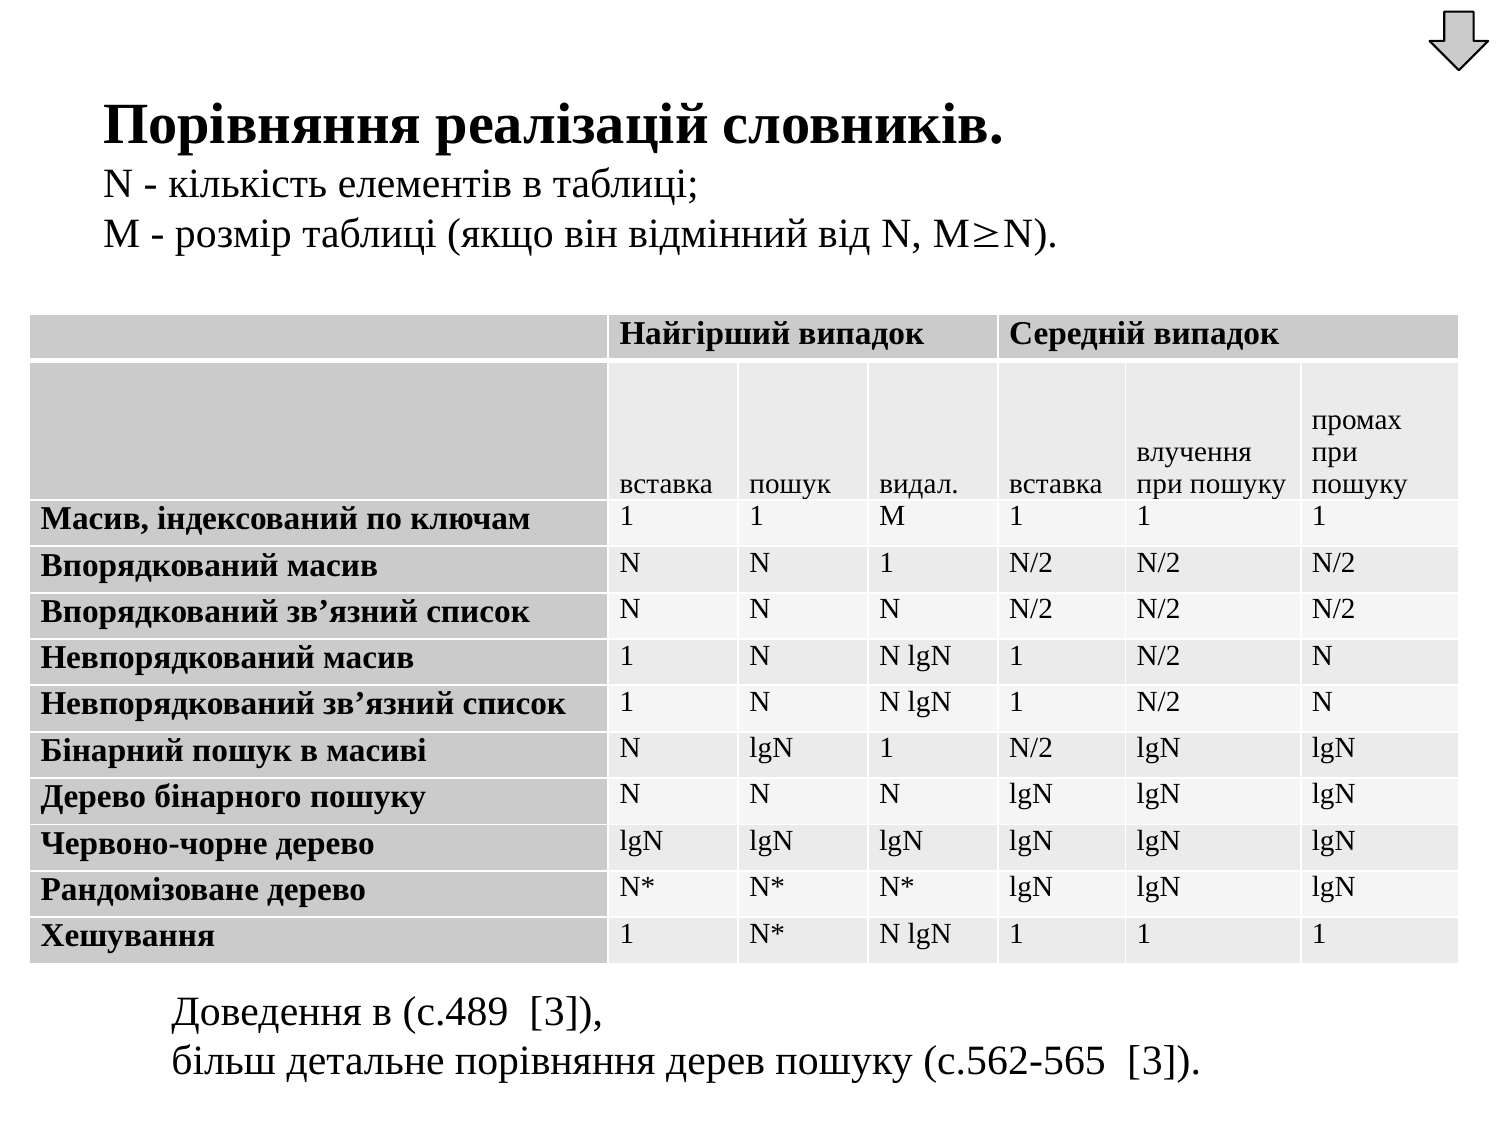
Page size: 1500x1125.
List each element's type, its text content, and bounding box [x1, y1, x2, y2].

table_cell N/2 [1126, 594, 1300, 638]
table_header [30, 315, 607, 358]
table_cell 1 [999, 640, 1125, 684]
table_cell Дерево бінарного пошуку [30, 779, 607, 824]
table_cell N [609, 733, 737, 777]
table_cell lgN [739, 733, 867, 777]
text_box Доведення в (с.489 [3]), більш детальне порівняння дерев пошуку (с.562-565 [3]). [156, 976, 1217, 1091]
table_cell N [739, 547, 867, 592]
table_cell Хешування [30, 918, 607, 963]
table_cell пошук [739, 363, 867, 499]
table_cell lgN [1302, 779, 1458, 824]
table_cell N [739, 779, 867, 824]
table_cell N/2 [999, 594, 1125, 638]
table_cell 1 [999, 686, 1125, 731]
table_cell влучення при пошуку [1126, 363, 1300, 499]
table_cell 1 [609, 501, 737, 545]
table_cell N* [609, 872, 737, 916]
table_cell M [869, 501, 997, 545]
table_cell N* [739, 918, 867, 963]
table_cell lgN [869, 825, 997, 870]
table_cell N [609, 594, 737, 638]
table_cell lgN [1302, 825, 1458, 870]
table_cell lgN [1126, 872, 1300, 916]
text_box [1429, 11, 1489, 71]
table_cell вставка [999, 363, 1125, 499]
table_cell N/2 [1126, 547, 1300, 592]
table_cell Червоно-чорне дерево [30, 825, 607, 870]
table_cell N [739, 640, 867, 684]
table_cell N [1302, 640, 1458, 684]
table_cell N lgN [869, 640, 997, 684]
table_cell N [869, 594, 997, 638]
table_header Середній випадок [999, 315, 1458, 358]
table_cell lgN [1302, 872, 1458, 916]
table_cell 1 [999, 501, 1125, 545]
table_cell N/2 [1302, 547, 1458, 592]
text_box Порівняння реалізацій словників. N - кількість елементів в таблиці; М - розмір таблиці (якщо він відмінний від N, MN). [88, 78, 1471, 263]
table_cell N/2 [999, 547, 1125, 592]
table_cell 1 [1126, 501, 1300, 545]
table_cell [30, 363, 607, 499]
table_cell N [609, 779, 737, 824]
table_cell N/2 [1302, 594, 1458, 638]
table_cell Впорядкований зв’язний список [30, 594, 607, 638]
table_cell N lgN [869, 918, 997, 963]
table_header Найгірший випадок [609, 315, 997, 358]
table_cell lgN [999, 825, 1125, 870]
table_cell Бінарний пошук в масиві [30, 733, 607, 777]
table_cell 1 [1302, 501, 1458, 545]
table_cell 1 [609, 640, 737, 684]
table_cell N [739, 686, 867, 731]
table_cell Невпорядкований масив [30, 640, 607, 684]
table_cell N* [869, 872, 997, 916]
table_cell N [869, 779, 997, 824]
table_cell lgN [739, 825, 867, 870]
table_cell lgN [609, 825, 737, 870]
table_cell lgN [999, 779, 1125, 824]
table_cell Невпорядкований зв’язний список [30, 686, 607, 731]
table_cell N* [739, 872, 867, 916]
table_cell 1 [609, 918, 737, 963]
table_cell 1 [1126, 918, 1300, 963]
table_cell N [739, 594, 867, 638]
table_cell lgN [1302, 733, 1458, 777]
table_cell 1 [739, 501, 867, 545]
table_cell N/2 [1126, 640, 1300, 684]
table_cell Рандомізоване дерево [30, 872, 607, 916]
table_cell вставка [609, 363, 737, 499]
table_cell N/2 [999, 733, 1125, 777]
table_cell 1 [1302, 918, 1458, 963]
table_cell N [1302, 686, 1458, 731]
table_cell 1 [869, 733, 997, 777]
table_cell промах при пошуку [1302, 363, 1458, 499]
table_cell видал. [869, 363, 997, 499]
table_cell 1 [999, 918, 1125, 963]
table_cell lgN [1126, 733, 1300, 777]
table_cell Впорядкований масив [30, 547, 607, 592]
table_cell lgN [1126, 825, 1300, 870]
table_cell lgN [1126, 779, 1300, 824]
table_cell 1 [609, 686, 737, 731]
table_cell 1 [869, 547, 997, 592]
table_cell Масив, індексований по ключам [30, 501, 607, 545]
table_cell N [609, 547, 737, 592]
table_cell lgN [999, 872, 1125, 916]
table_cell N/2 [1126, 686, 1300, 731]
table_cell N lgN [869, 686, 997, 731]
